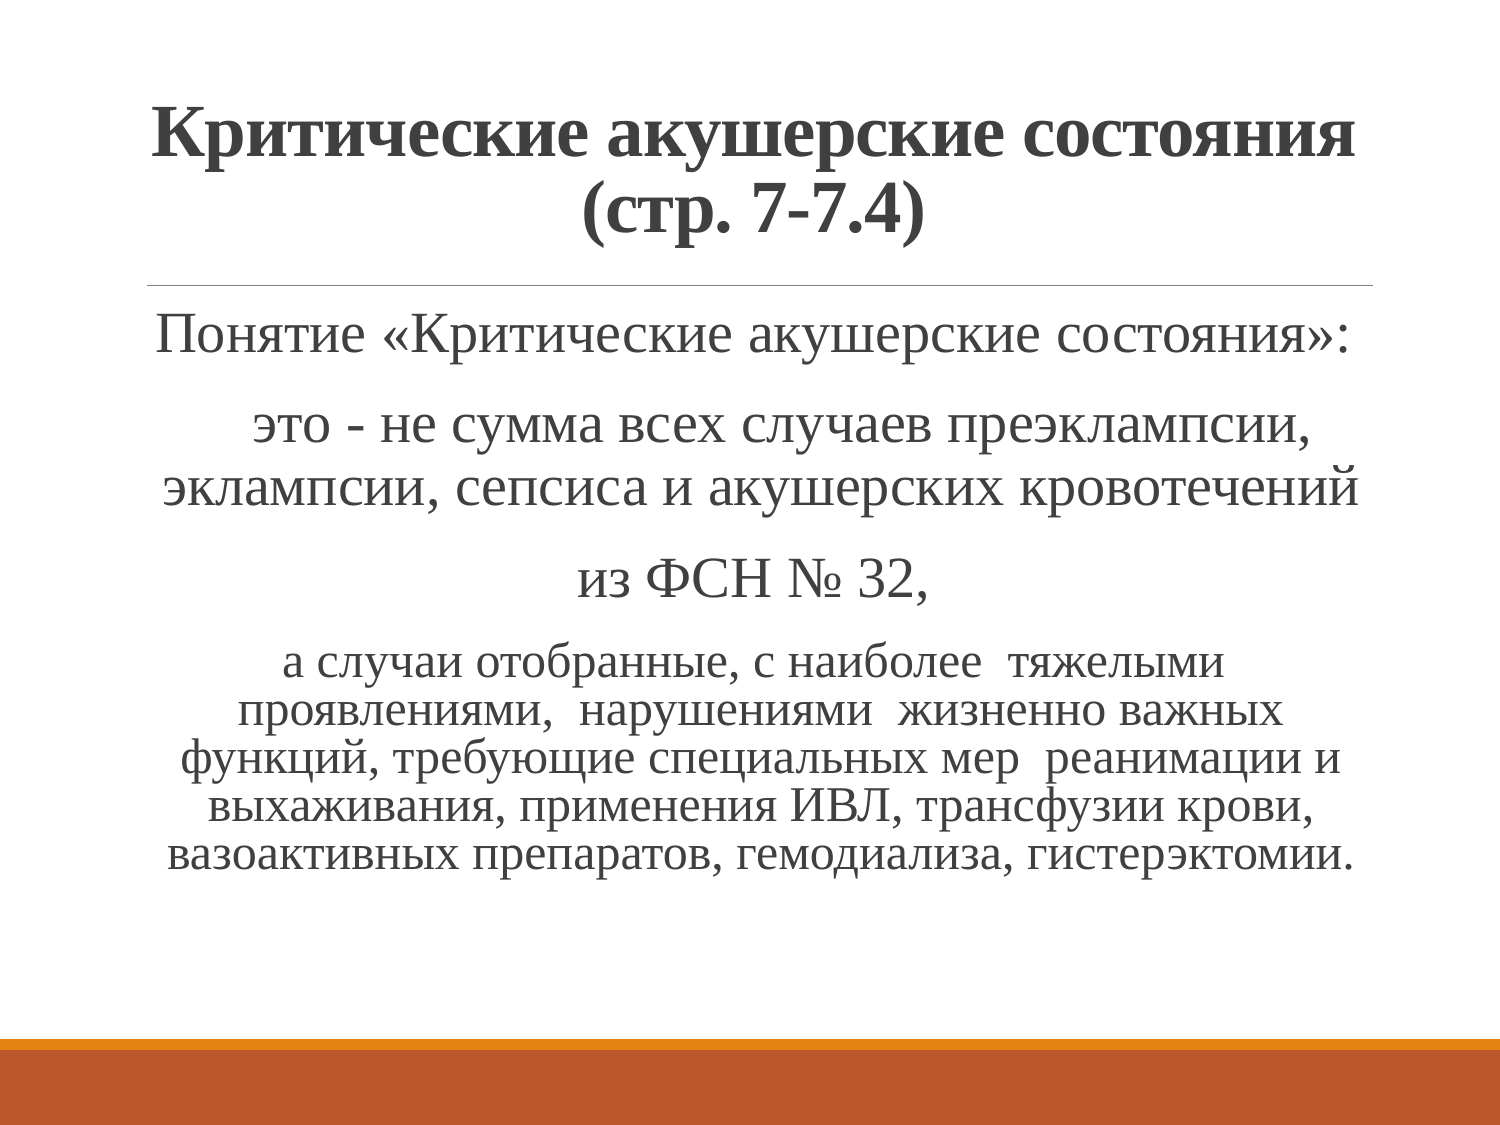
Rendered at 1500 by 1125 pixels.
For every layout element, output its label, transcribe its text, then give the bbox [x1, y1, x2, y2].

list Понятие «Критические акушерские состояния»: это - не сумма всех случаев преэклампсии, эклампсии, сепсиса и акушерских кровотечений из ФСН № 32, а случаи отобранные, с наиболее тяжелыми проявлениями, нарушениями жизненно важных функций, требующие специальных мер реанимации и выхаживания, применения ИВЛ, трансфузии крови, вазоактивных препаратов, гемодиализа, гистерэктомии. [135, 302, 1373, 963]
title Критические акушерские состояния (стр. 7-7.4) [135, 47, 1373, 256]
